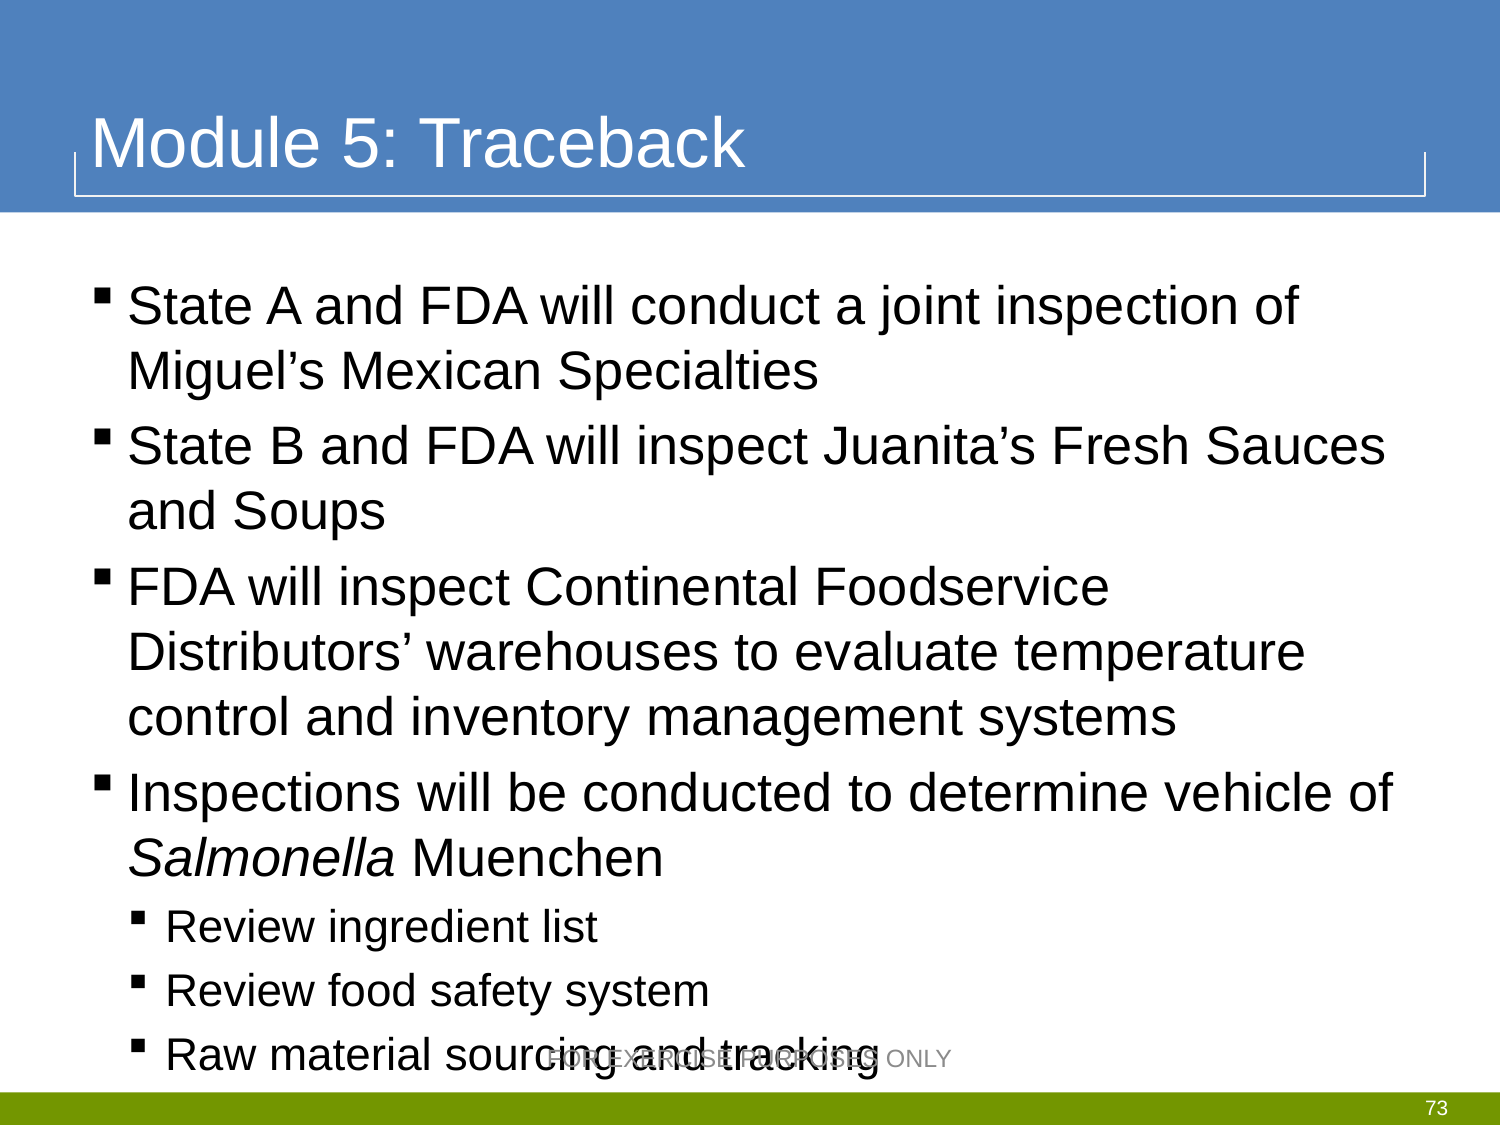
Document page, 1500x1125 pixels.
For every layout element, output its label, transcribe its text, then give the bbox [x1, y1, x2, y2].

title Module 5: Traceback [74, 44, 1426, 233]
footer FOR EXERCISE PURPOSES ONLY [512, 1042, 988, 1103]
list State A and FDA will conduct a joint inspection of Miguel’s Mexican Specialties State B and FDA will inspect Juanita’s Fresh Sauces and Soups FDA will inspect Continental Foodservice Distributors’ warehouses to evaluate temperature control and inventory management systems Inspections will be conducted to determine vehicle of Salmonella Muenchen Review ingredient list Review food safety system Raw material sourcing and tracking [74, 262, 1426, 1006]
